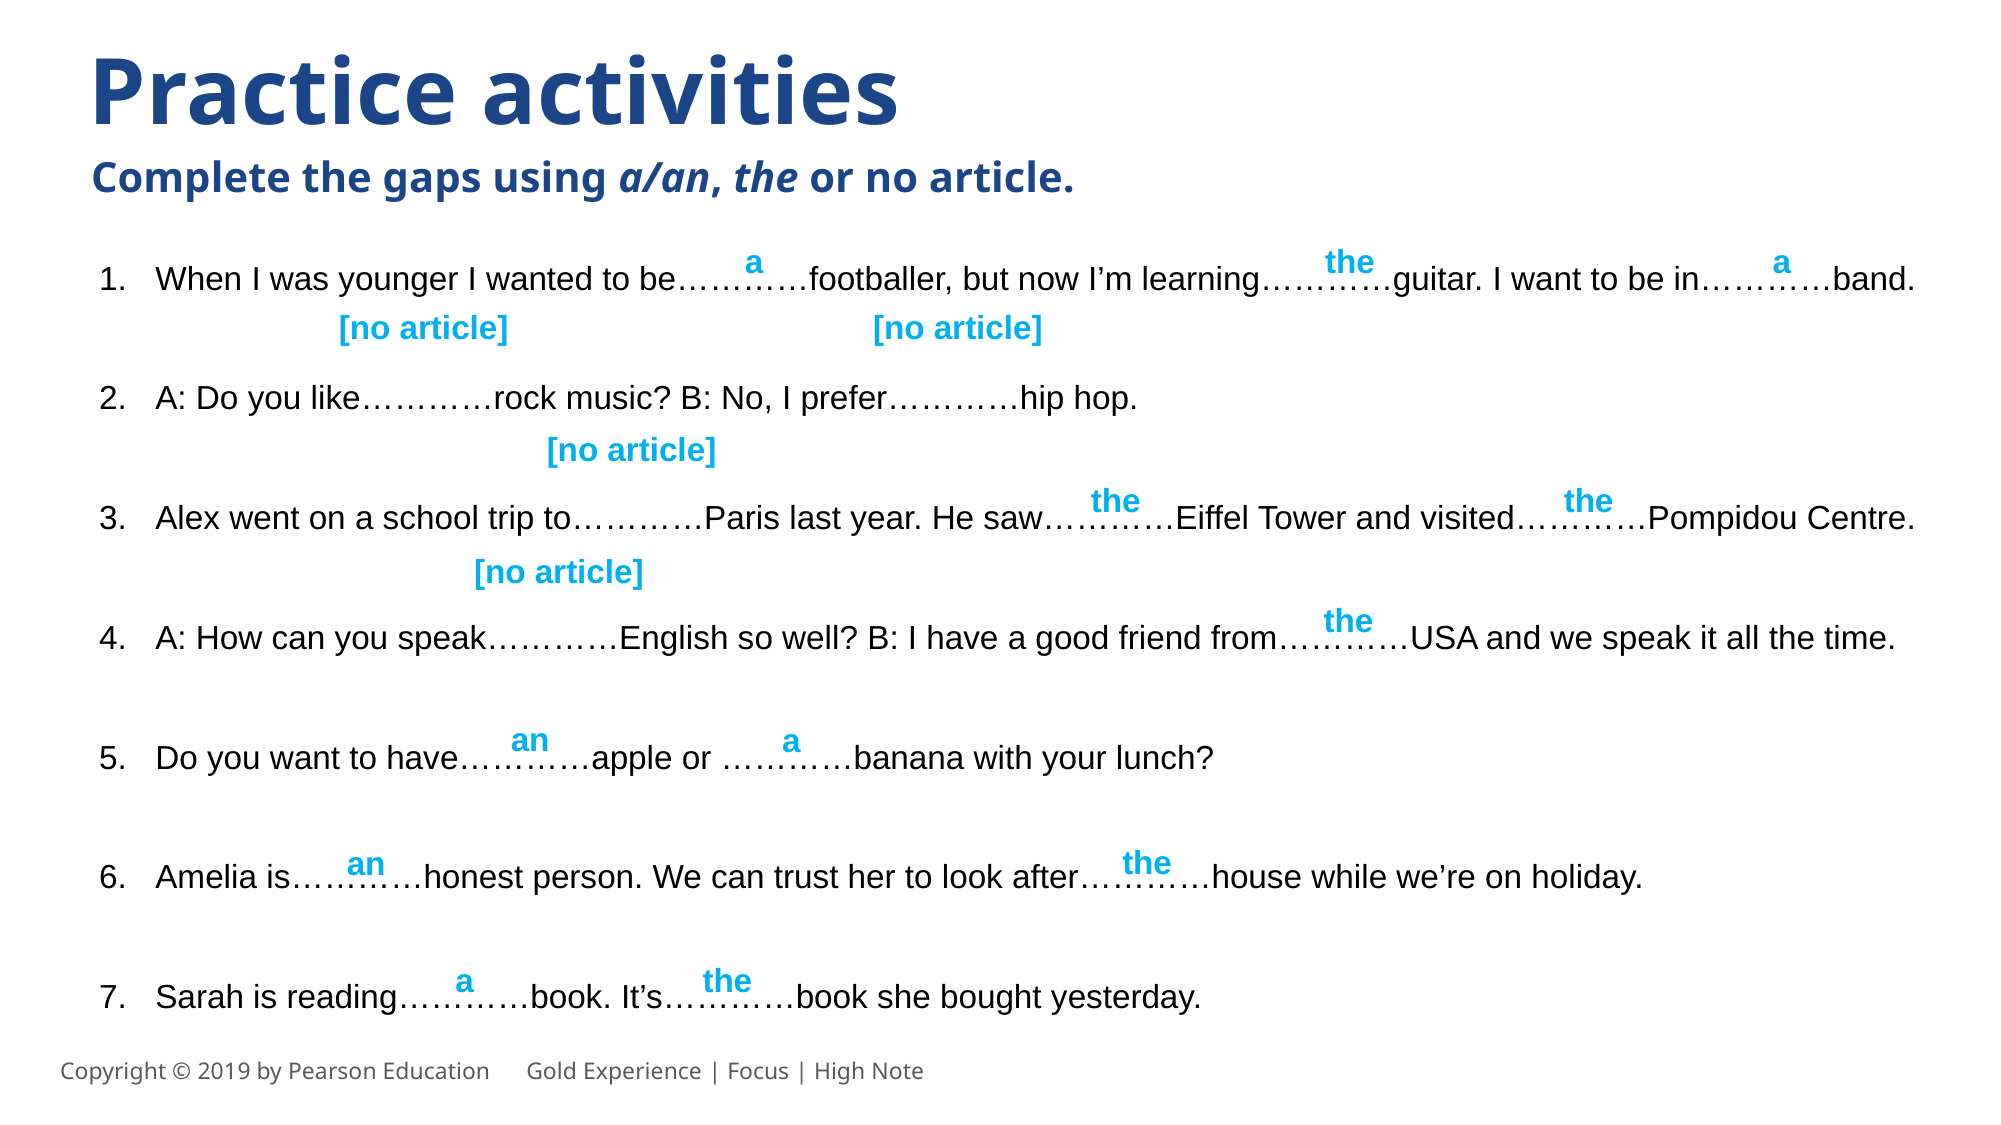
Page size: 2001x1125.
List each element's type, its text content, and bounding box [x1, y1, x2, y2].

footer Copyright © 2019 by Pearson Education Gold Experience | Focus | High Note [45, 1040, 1084, 1101]
text_box the [1308, 591, 1389, 647]
text_box the [1107, 833, 1187, 889]
text_box an [332, 834, 405, 889]
text_box [no article] [532, 420, 737, 476]
text_box the [1075, 471, 1156, 527]
text_box the [1548, 471, 1629, 527]
text_box the [1310, 233, 1390, 288]
text_box Complete the gaps using a/an, the or no article. [76, 148, 1960, 217]
text_box an [496, 710, 565, 766]
text_box When I was younger I wanted to be…………footballer, but now I’m learning…………guitar. I want to be in…………band. A: Do you like…………rock music? B: No, I prefer…………hip hop. Alex went on a school trip to…………Paris last year. He saw…………Eiffel Tower and visited…………Pompidou Centre. A: How can you speak…………English so well? B: I have a good friend from…………USA and we speak it all the time. Do you want to have…………apple or …………banana with your lunch? Amelia is…………honest person. We can trust her to look after…………house while we’re on holiday. Sarah is reading…………book. It’s…………book she bought yesterday. [84, 217, 1960, 1125]
text_box [no article] [858, 298, 1063, 354]
text_box a [730, 233, 779, 288]
text_box a [440, 952, 489, 1007]
text_box a [767, 712, 816, 767]
text_box the [687, 951, 768, 1007]
text_box Practice activities [73, 37, 1545, 169]
text_box [no article] [324, 299, 529, 354]
text_box a [1758, 232, 1807, 288]
text_box [no article] [459, 542, 664, 598]
